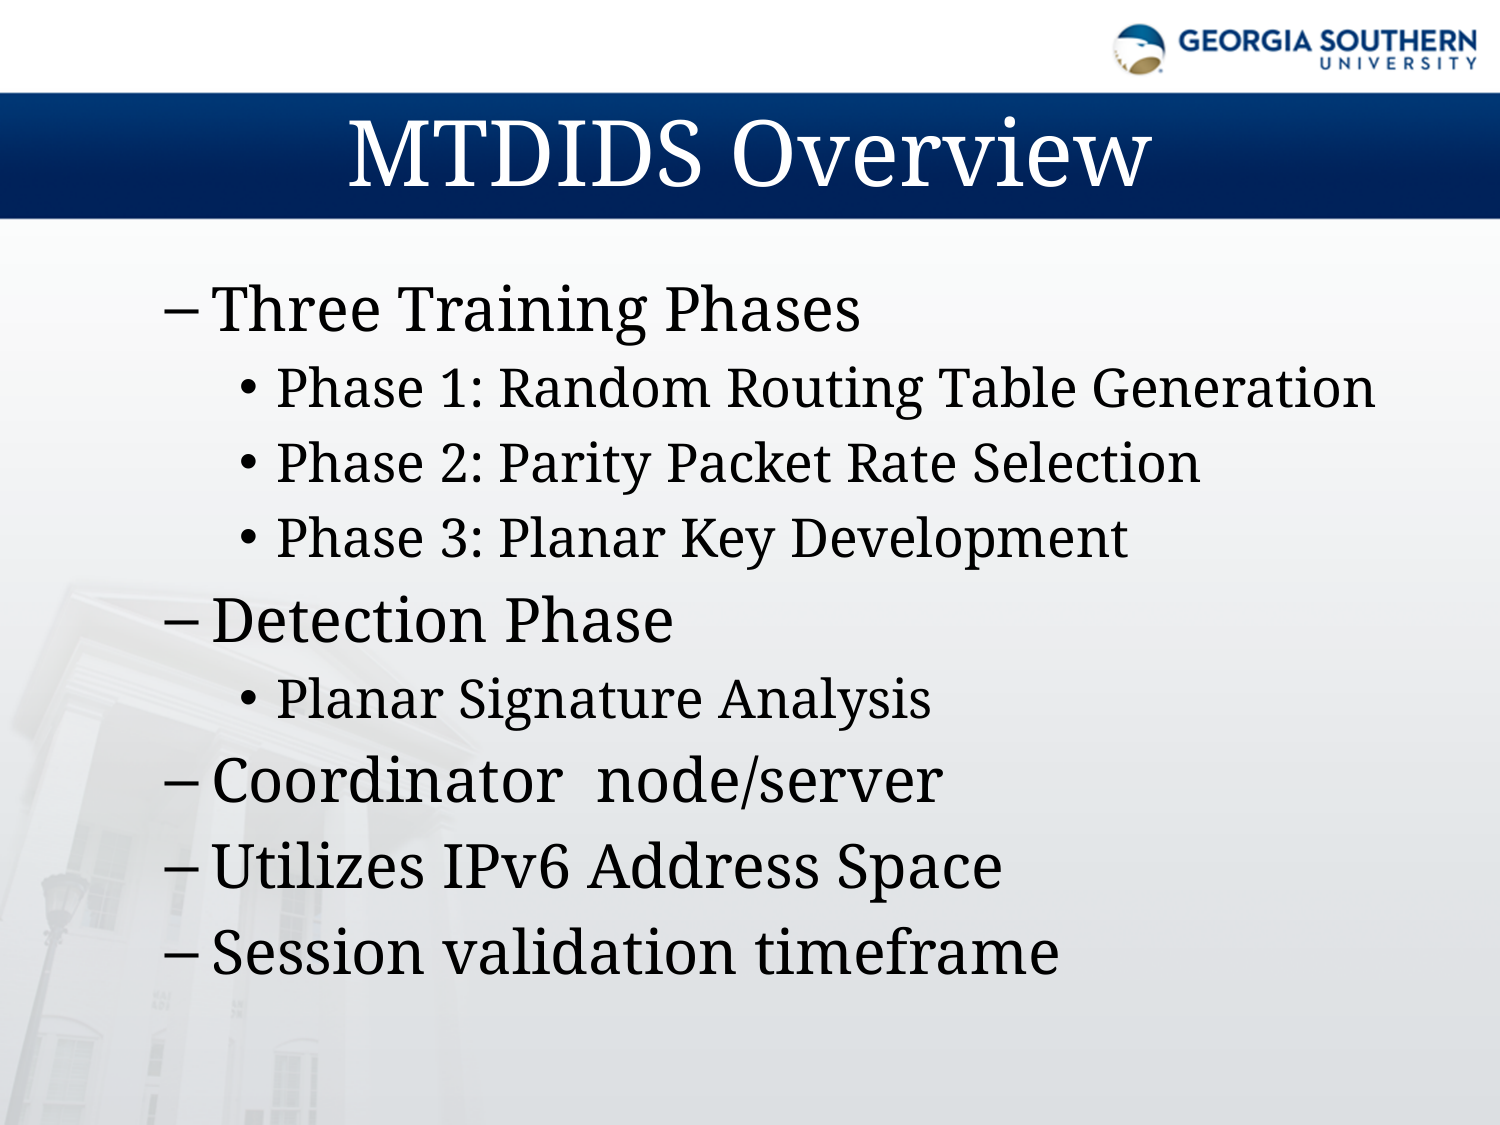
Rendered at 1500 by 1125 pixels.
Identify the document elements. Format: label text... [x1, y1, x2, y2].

picture [0, 0, 1500, 1125]
list Three Training Phases Phase 1: Random Routing Table Generation Phase 2: Parity Packet Rate Selection Phase 3: Planar Key Development Detection Phase Planar Signature Analysis Coordinator node/server Utilizes IPv6 Address Space Session validation timeframe [75, 262, 1425, 1005]
title MTDIDS Overview [75, 56, 1425, 244]
